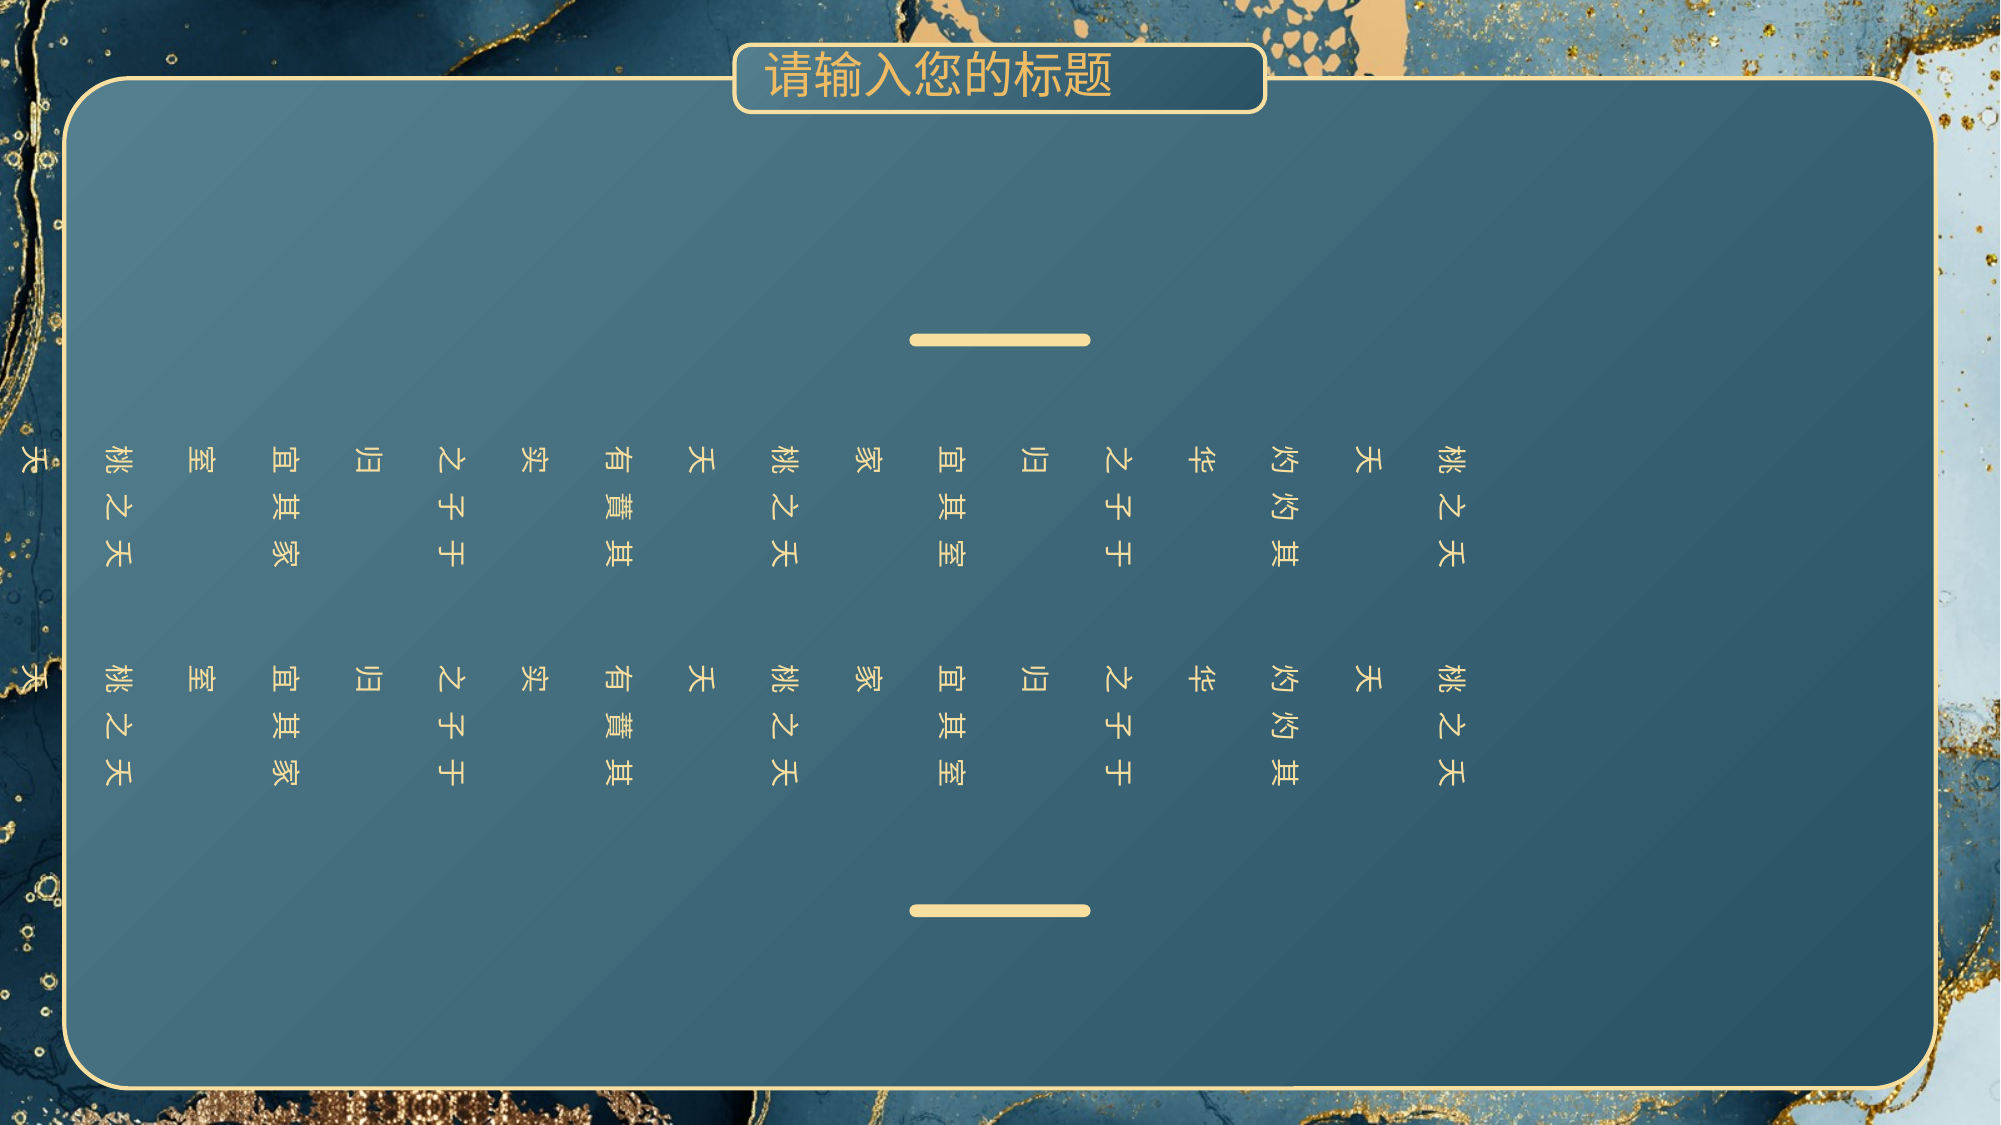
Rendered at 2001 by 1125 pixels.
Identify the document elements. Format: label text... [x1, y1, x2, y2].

text_box 请输入您的标题 [748, 36, 1252, 112]
text_box [908, 903, 1092, 919]
text_box 桃之夭夭 灼灼其华 之子于归 宜其室家 桃之夭夭 有蕡其实 之子于归 宜其家室 桃之夭夭 其叶蓁蓁 之子于归 宜其家人 [498, 430, 1527, 588]
text_box [63, 77, 1937, 1090]
picture [0, 0, 2001, 1125]
text_box [908, 332, 1092, 348]
text_box [733, 44, 1267, 114]
text_box 桃之夭夭 灼灼其华 之子于归 宜其室家 桃之夭夭 有蕡其实 之子于归 宜其家室 桃之夭夭 其叶蓁蓁 之子于归 宜其家人 [498, 649, 1527, 807]
